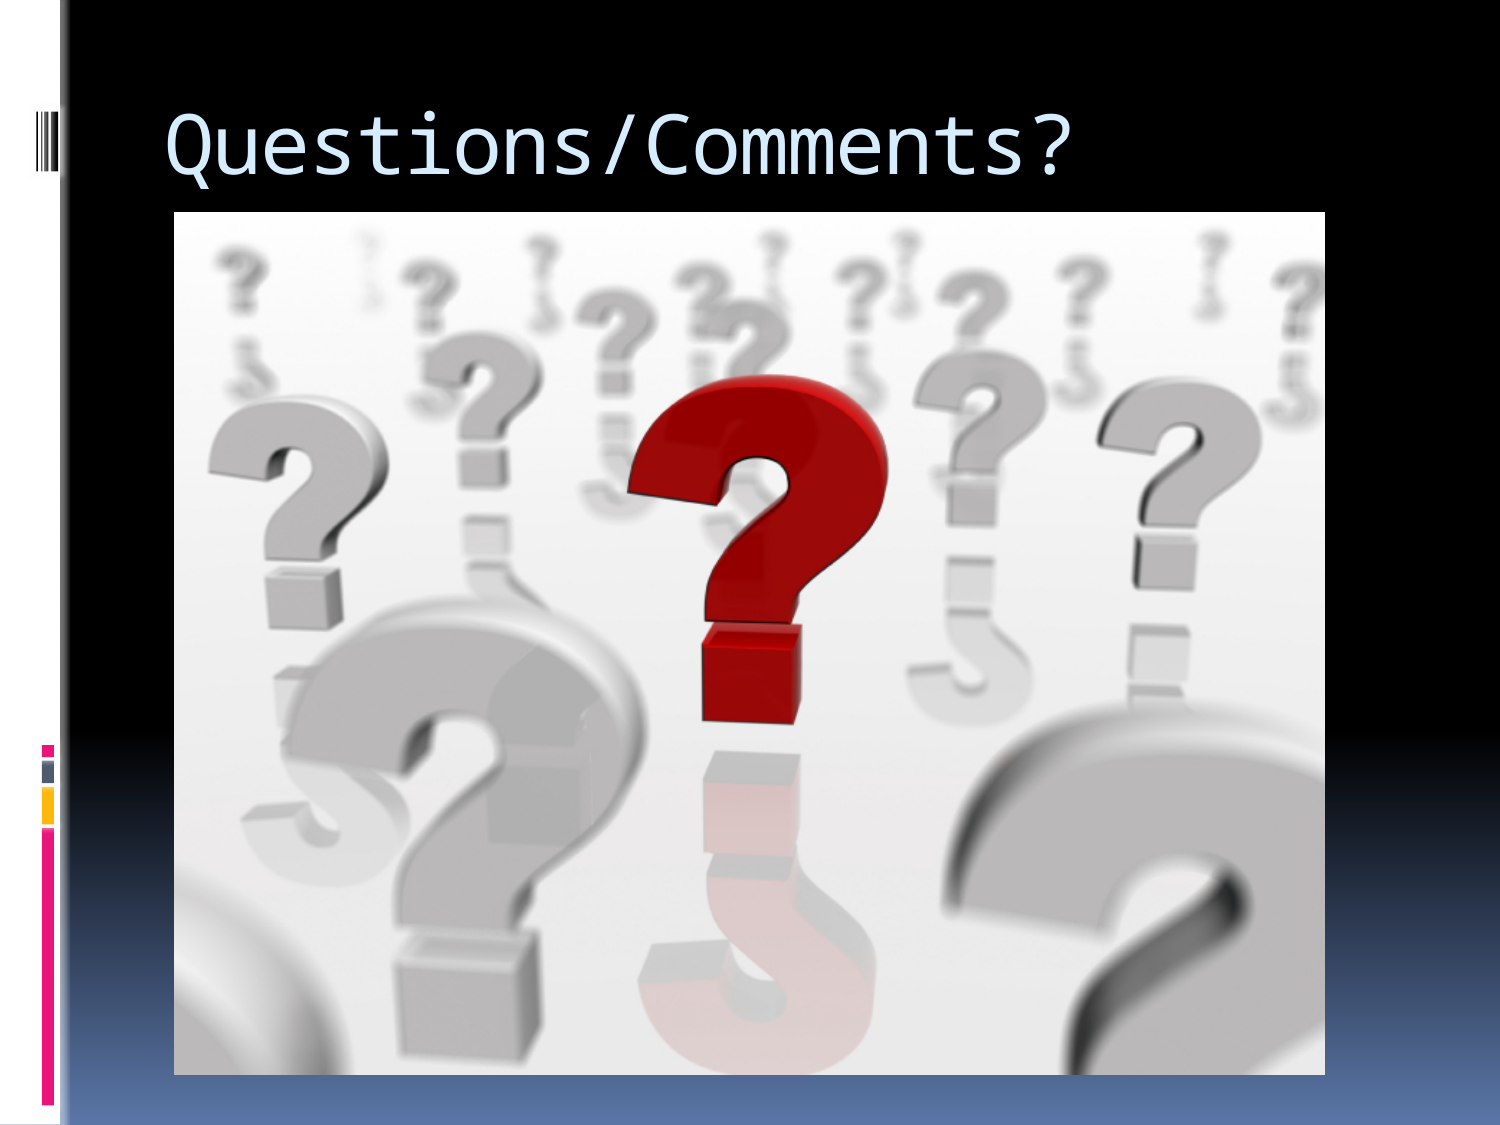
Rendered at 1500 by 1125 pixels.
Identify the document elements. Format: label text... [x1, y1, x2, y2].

title Questions/Comments? [150, 83, 1425, 234]
picture [174, 212, 1326, 1076]
